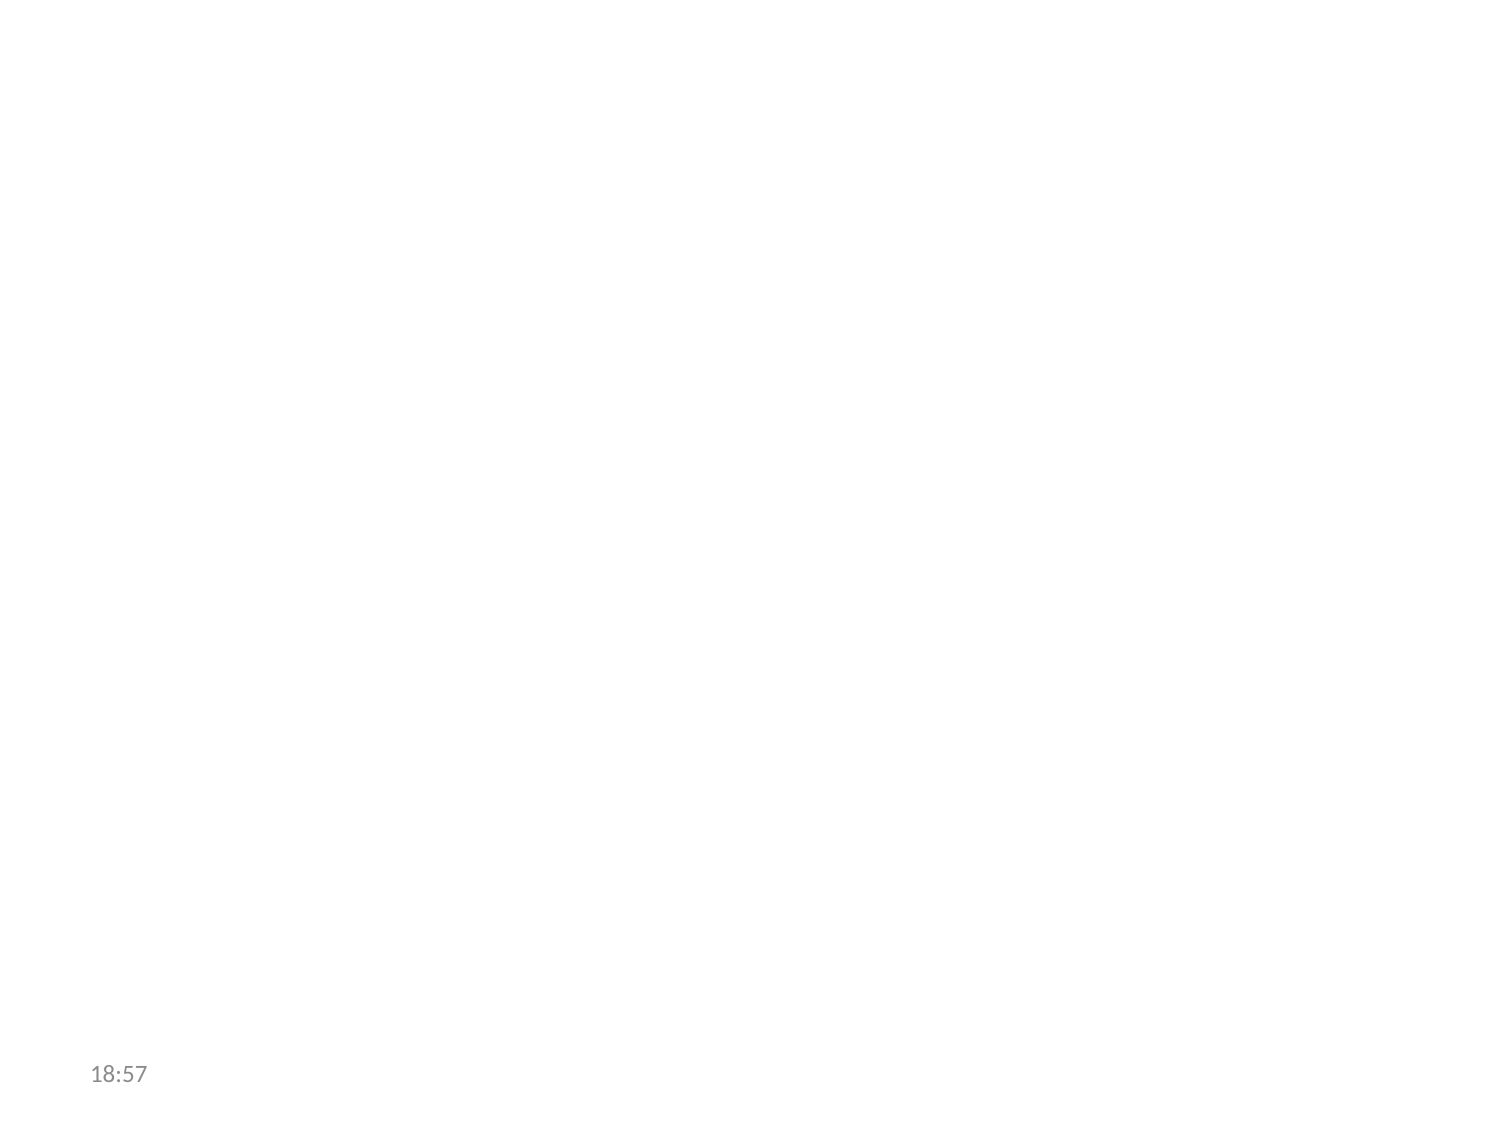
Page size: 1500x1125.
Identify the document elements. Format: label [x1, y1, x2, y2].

slide_number [75, 1042, 425, 1103]
